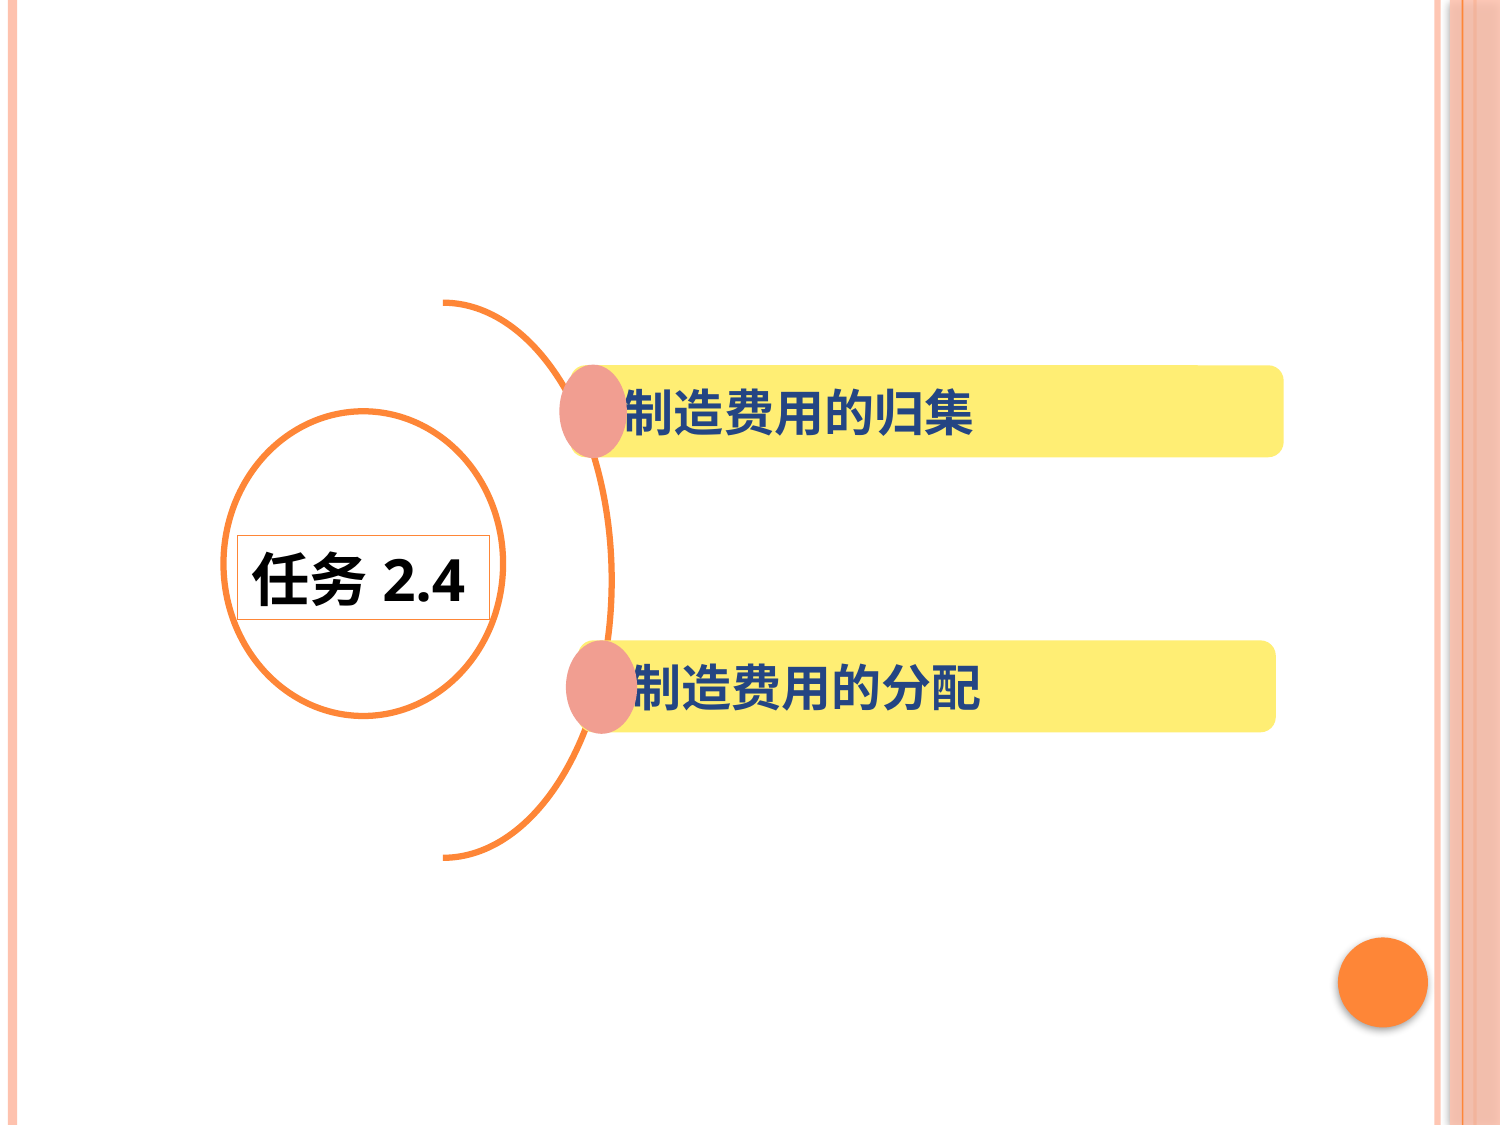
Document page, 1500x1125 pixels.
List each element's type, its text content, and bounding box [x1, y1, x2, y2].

text_box [442, 300, 614, 860]
text_box 任务2.4 [237, 535, 490, 620]
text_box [565, 639, 1277, 735]
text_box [558, 364, 1285, 459]
text_box [221, 409, 506, 719]
